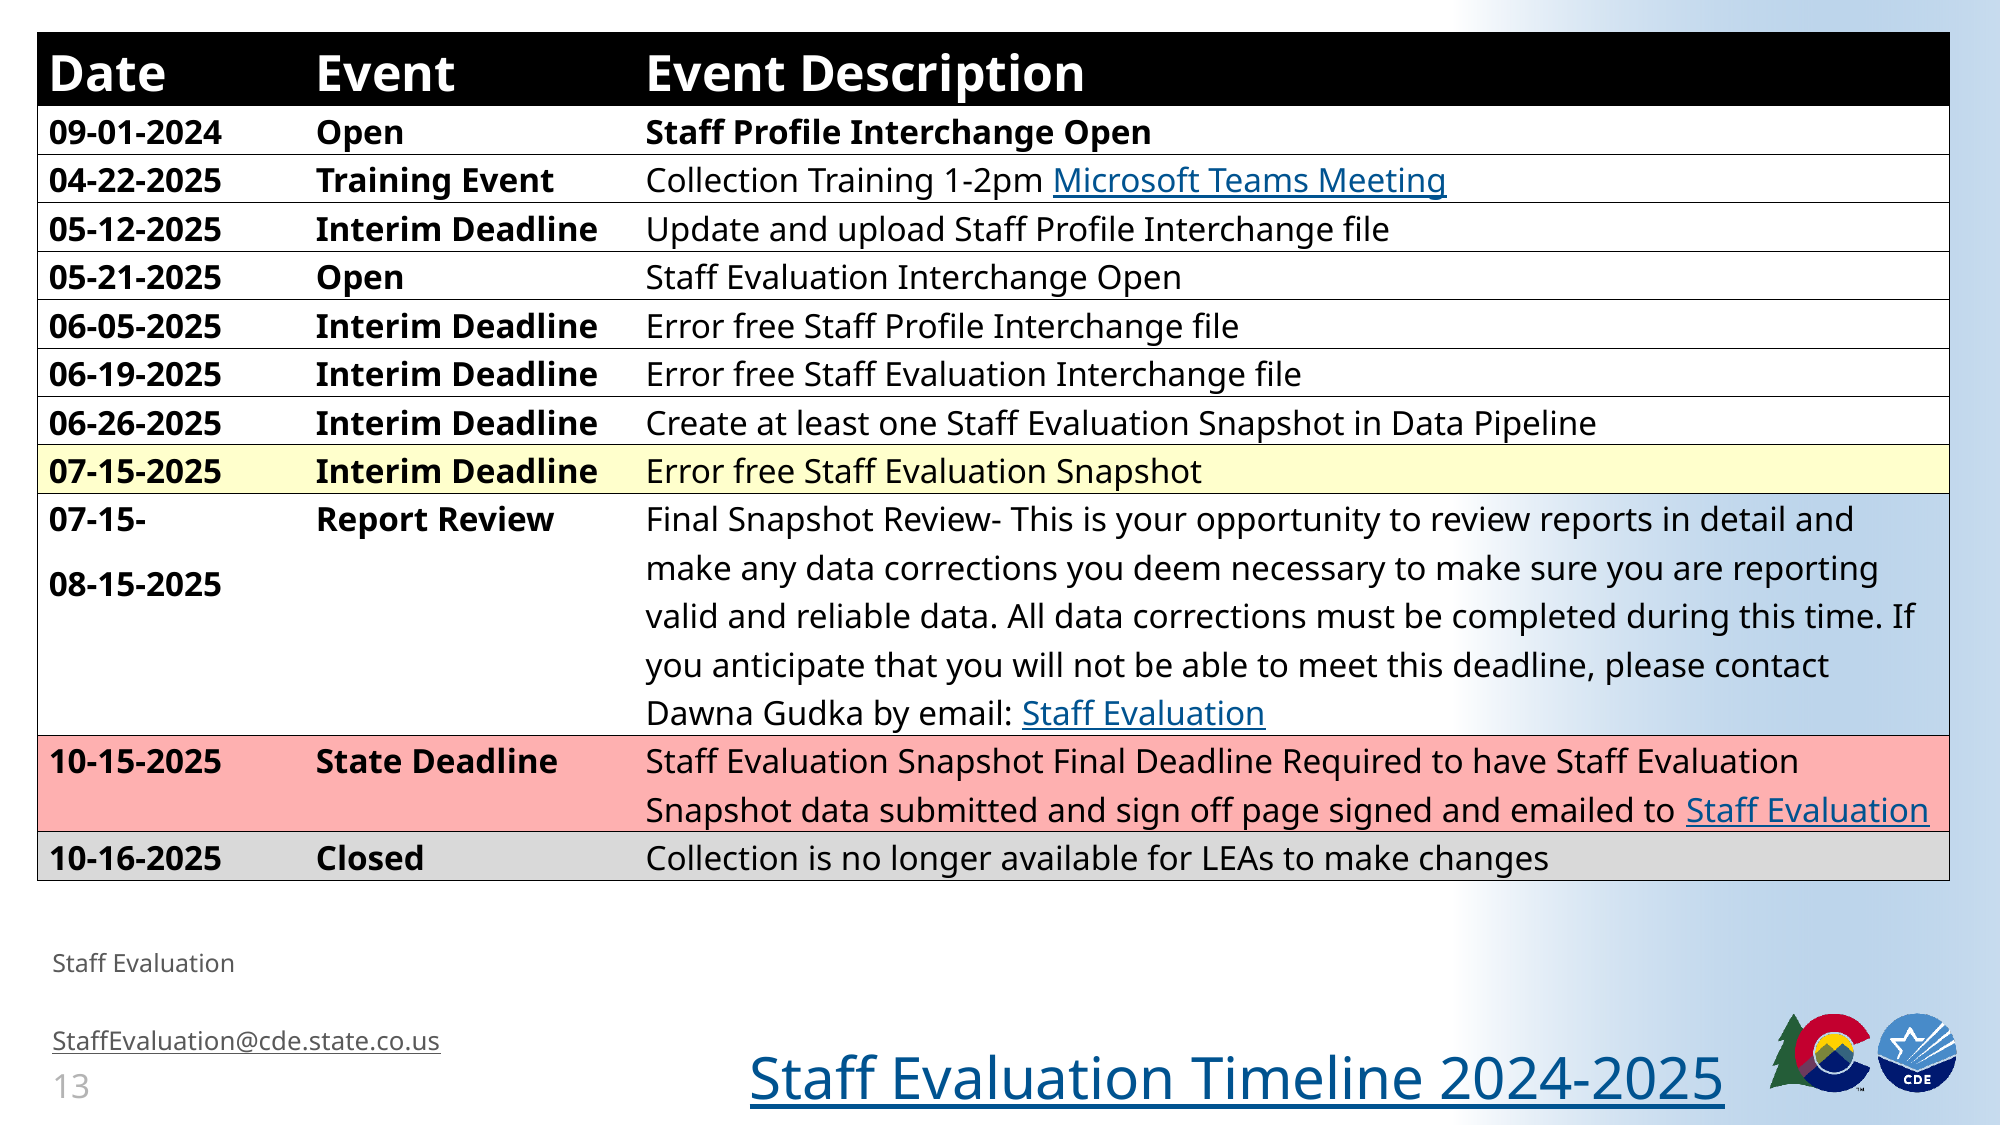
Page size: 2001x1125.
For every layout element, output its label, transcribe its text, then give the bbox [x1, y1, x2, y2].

title Staff Evaluation Timeline 2024-2025 [639, 966, 1725, 1115]
table_cell Error free Staff Evaluation Interchange file [634, 349, 1949, 396]
table_cell Interim Deadline [305, 349, 634, 396]
table_cell 06-26-2025 [38, 397, 305, 444]
table_header Event [305, 33, 634, 105]
picture [1768, 1012, 1957, 1093]
table_header Event Description [634, 33, 1949, 105]
table_cell State Deadline [305, 736, 634, 831]
slide_number 13 [37, 1064, 165, 1111]
table_cell 10-16-2025 [38, 832, 305, 880]
table_cell Interim Deadline [305, 203, 634, 251]
table_cell 05-12-2025 [38, 203, 305, 251]
table_cell Create at least one Staff Evaluation Snapshot in Data Pipeline [634, 397, 1949, 444]
table_cell Open [305, 106, 634, 154]
table_cell Open [305, 252, 634, 299]
table_cell 06-19-2025 [38, 349, 305, 396]
table_cell Staff Evaluation Interchange Open [634, 252, 1949, 299]
table_cell Interim Deadline [305, 397, 634, 444]
table_cell Interim Deadline [305, 445, 634, 493]
table_cell Error free Staff Profile Interchange file [634, 300, 1949, 348]
table_cell Error free Staff Evaluation Snapshot [634, 445, 1949, 493]
table_cell Training Event [305, 155, 634, 202]
table_cell 09-01-2024 [38, 106, 305, 154]
table_cell Staff Evaluation Snapshot Final Deadline Required to have Staff Evaluation Snapshot data submitted and sign off page signed and emailed to Staff Evaluation [634, 736, 1949, 831]
table_cell Interim Deadline [305, 300, 634, 348]
table_cell 10-15-2025 [38, 736, 305, 831]
table_cell 04-22-2025 [38, 155, 305, 202]
table_cell 05-21-2025 [38, 252, 305, 299]
table_cell 06-05-2025 [38, 300, 305, 348]
table_header Date [38, 33, 305, 105]
table_cell Report Review [305, 494, 634, 735]
table_cell Staff Profile Interchange Open [634, 106, 1949, 154]
table_cell Collection is no longer available for LEAs to make changes [634, 832, 1949, 880]
list Staff Evaluation [37, 940, 640, 986]
table_cell Closed [305, 832, 634, 880]
table_cell Update and upload Staff Profile Interchange file [634, 203, 1949, 251]
table_cell 07-15- 08-15-2025 [38, 494, 305, 735]
list StaffEvaluation@cde.state.co.us [37, 985, 622, 1065]
table_cell 07-15-2025 [38, 445, 305, 493]
table_cell Final Snapshot Review- This is your opportunity to review reports in detail and make any data corrections you deem necessary to make sure you are reporting valid and reliable data. All data corrections must be completed during this time. If you anticipate that you will not be able to meet this deadline, please contact Dawna Gudka by email: Staff Evaluation [634, 494, 1949, 735]
table_cell Collection Training 1-2pm Microsoft Teams Meeting [634, 155, 1949, 202]
